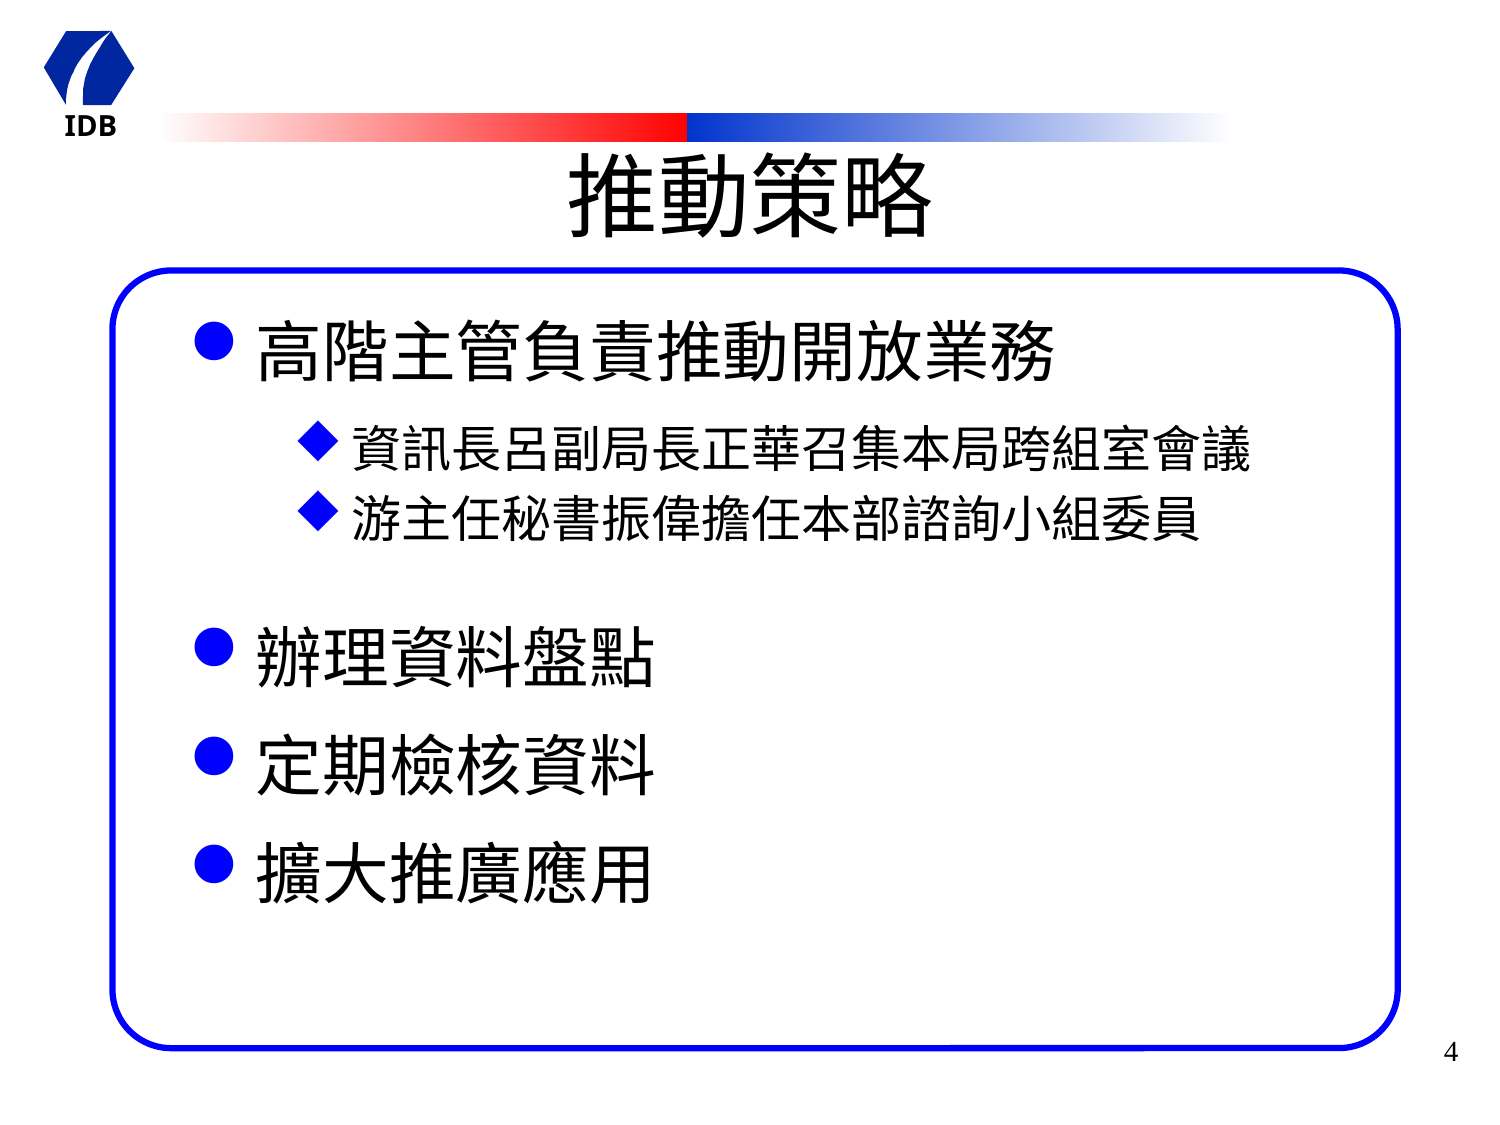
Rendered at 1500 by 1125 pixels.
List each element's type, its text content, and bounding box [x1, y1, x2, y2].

title 推動策略 [112, 99, 1388, 288]
slide_number 4 [1160, 1024, 1474, 1101]
text_box 高階主管負責推動開放業務 資訊長呂副局長正華召集本局跨組室會議 游主任秘書振偉擔任本部諮詢小組委員 辦理資料盤點 定期檢核資料 擴大推廣應用 [112, 270, 1398, 1049]
